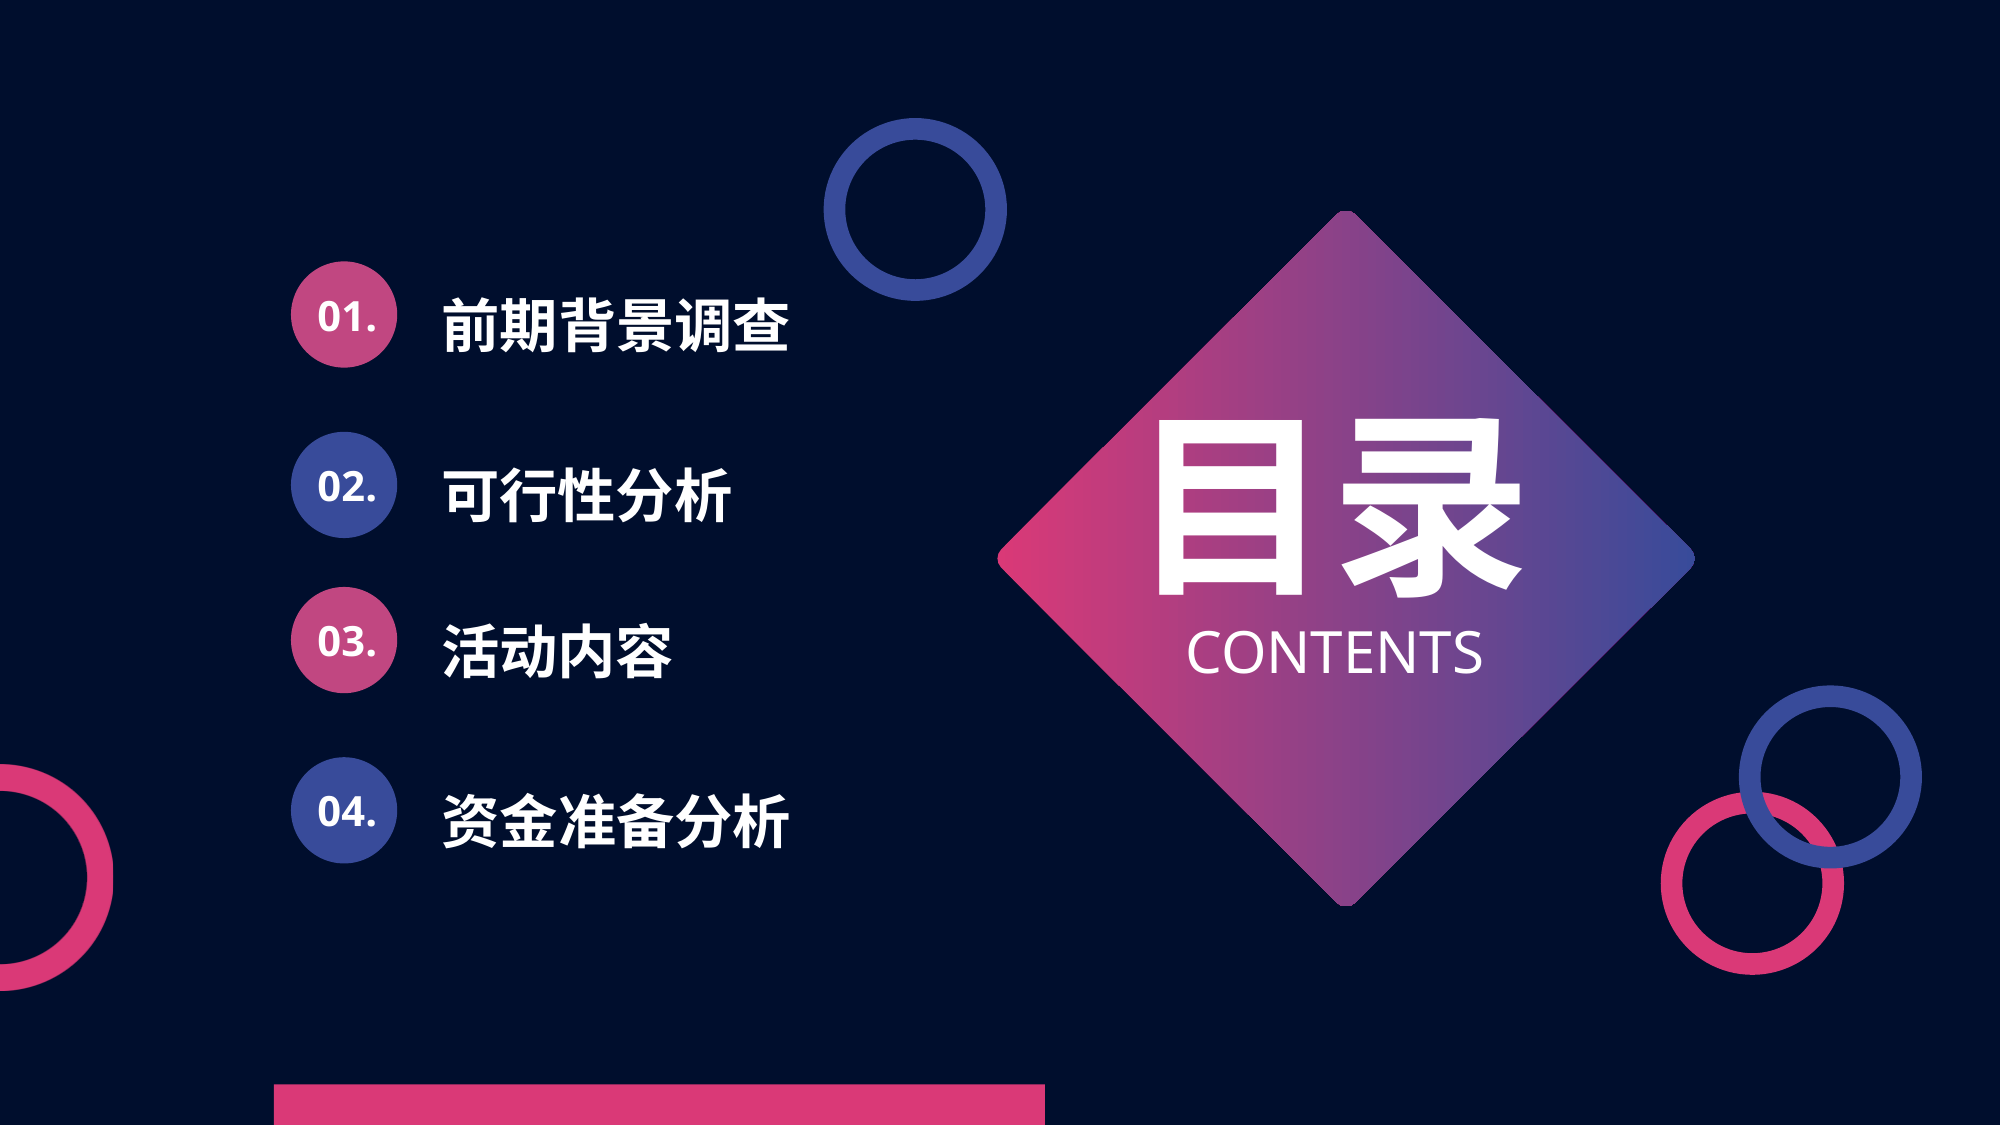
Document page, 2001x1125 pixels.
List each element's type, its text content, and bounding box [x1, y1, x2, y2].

text_box [289, 756, 388, 865]
text_box 目录 [1116, 372, 1576, 627]
text_box 04. [302, 777, 393, 843]
text_box [289, 260, 388, 369]
text_box CONTENTS [1170, 607, 1522, 693]
text_box [289, 585, 388, 695]
text_box 活动内容 [426, 607, 689, 693]
picture [0, 0, 2000, 1125]
text_box 03. [302, 607, 393, 673]
text_box [393, 616, 399, 664]
text_box 前期背景调查 [426, 281, 807, 367]
text_box [393, 461, 399, 509]
text_box 02. [302, 452, 393, 517]
text_box [289, 430, 388, 540]
text_box [393, 787, 399, 834]
text_box 资金准备分析 [426, 777, 807, 863]
text_box 可行性分析 [426, 452, 748, 537]
text_box 01. [302, 281, 393, 347]
text_box [393, 291, 399, 338]
